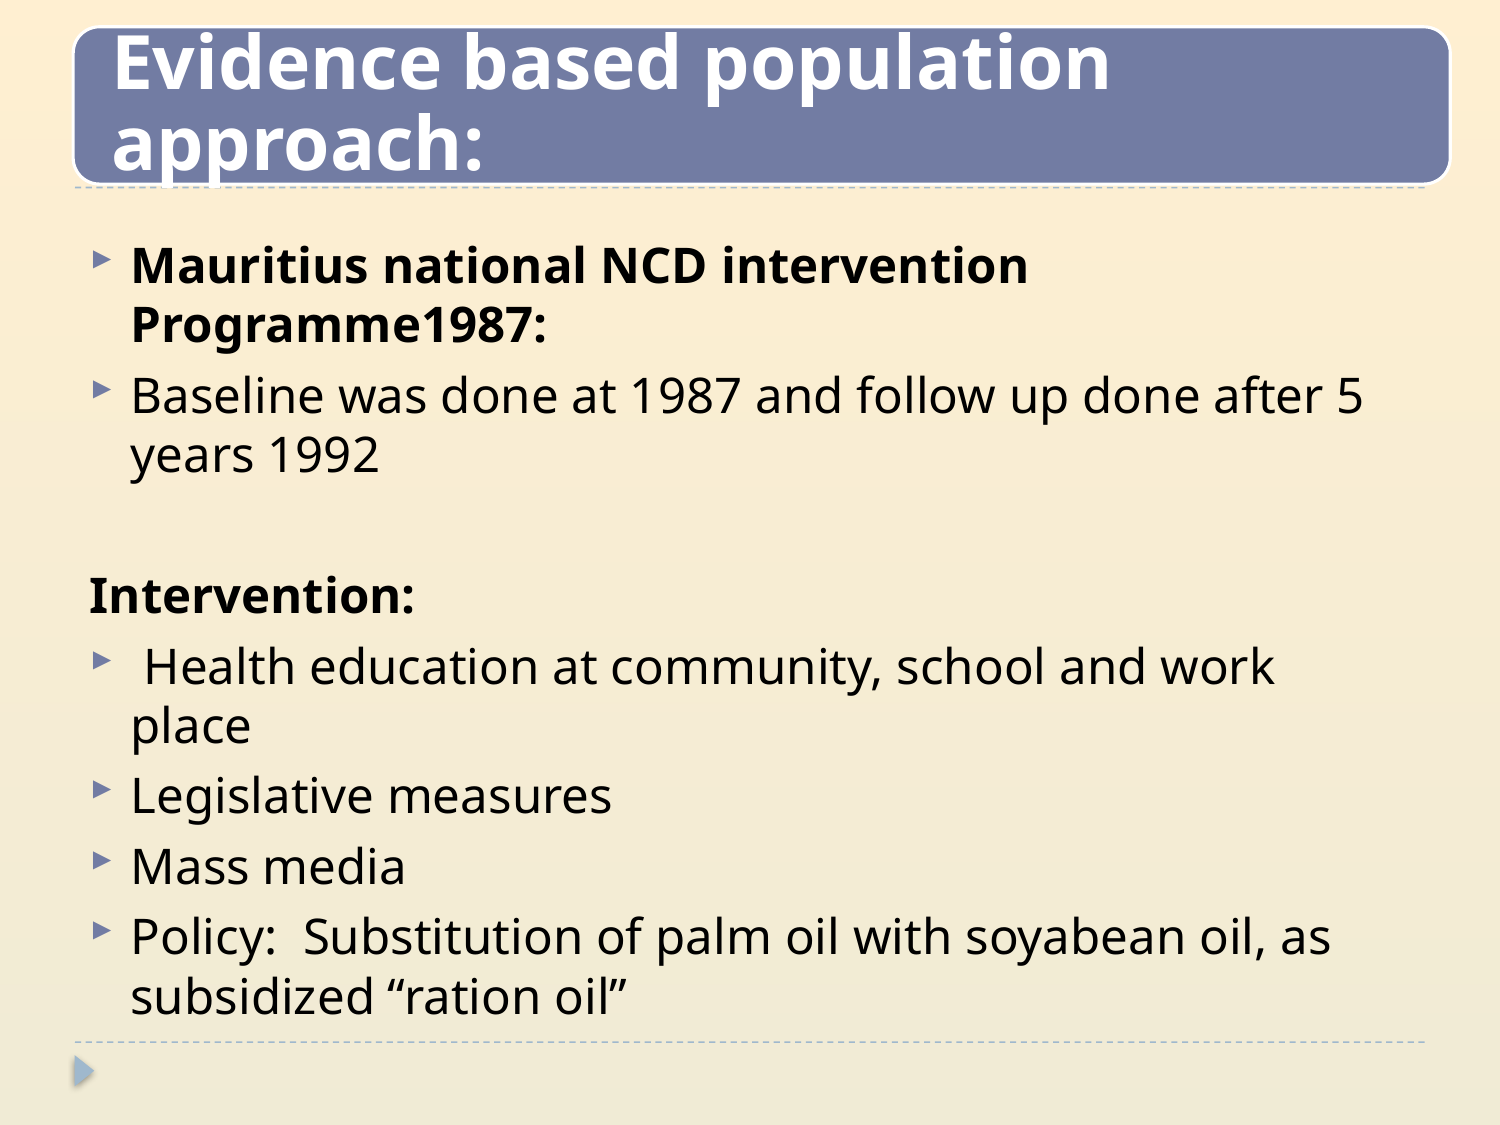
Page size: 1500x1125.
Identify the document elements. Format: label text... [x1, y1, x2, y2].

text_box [72, 23, 1451, 187]
list Mauritius national NCD intervention Programme1987: Baseline was done at 1987 and follow up done after 5 years 1992 Intervention: Health education at community, school and work place Legislative measures Mass media Policy: Substitution of palm oil with soyabean oil, as subsidized “ration oil” [75, 226, 1425, 1037]
